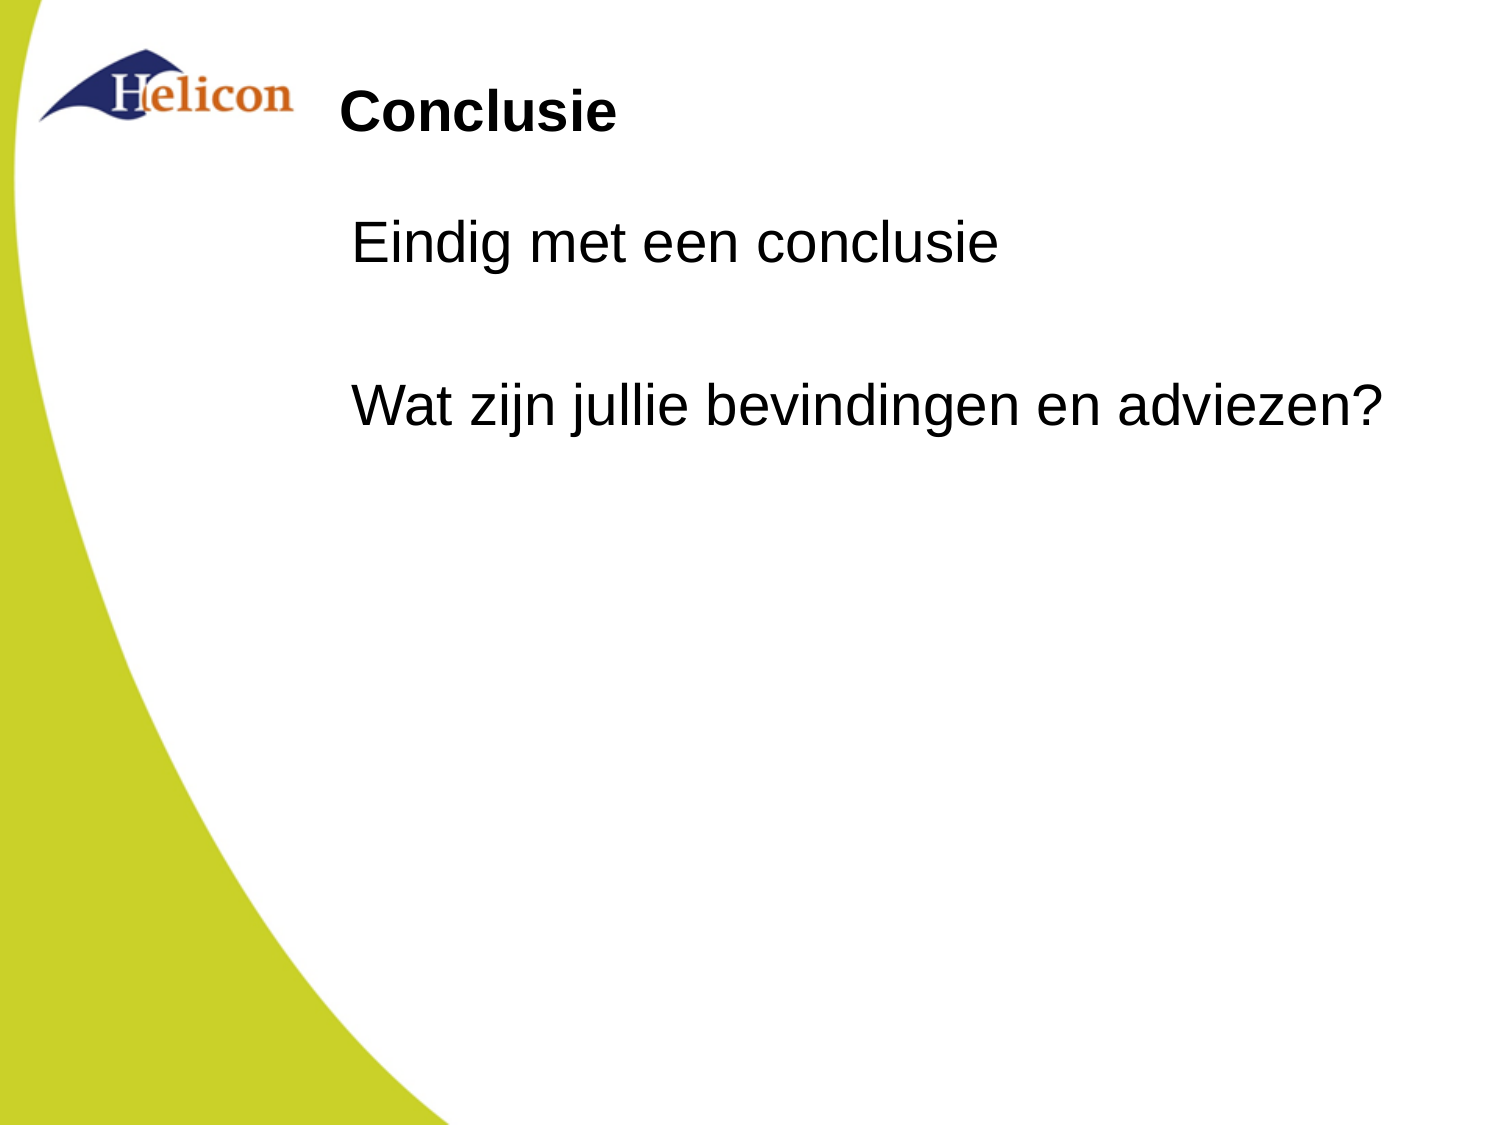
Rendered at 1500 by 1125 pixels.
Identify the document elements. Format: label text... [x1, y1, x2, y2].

list Eindig met een conclusie Wat zijn jullie bevindingen en adviezen? [336, 196, 1425, 1005]
picture [0, 0, 1500, 1125]
title Conclusie [324, 54, 1415, 161]
